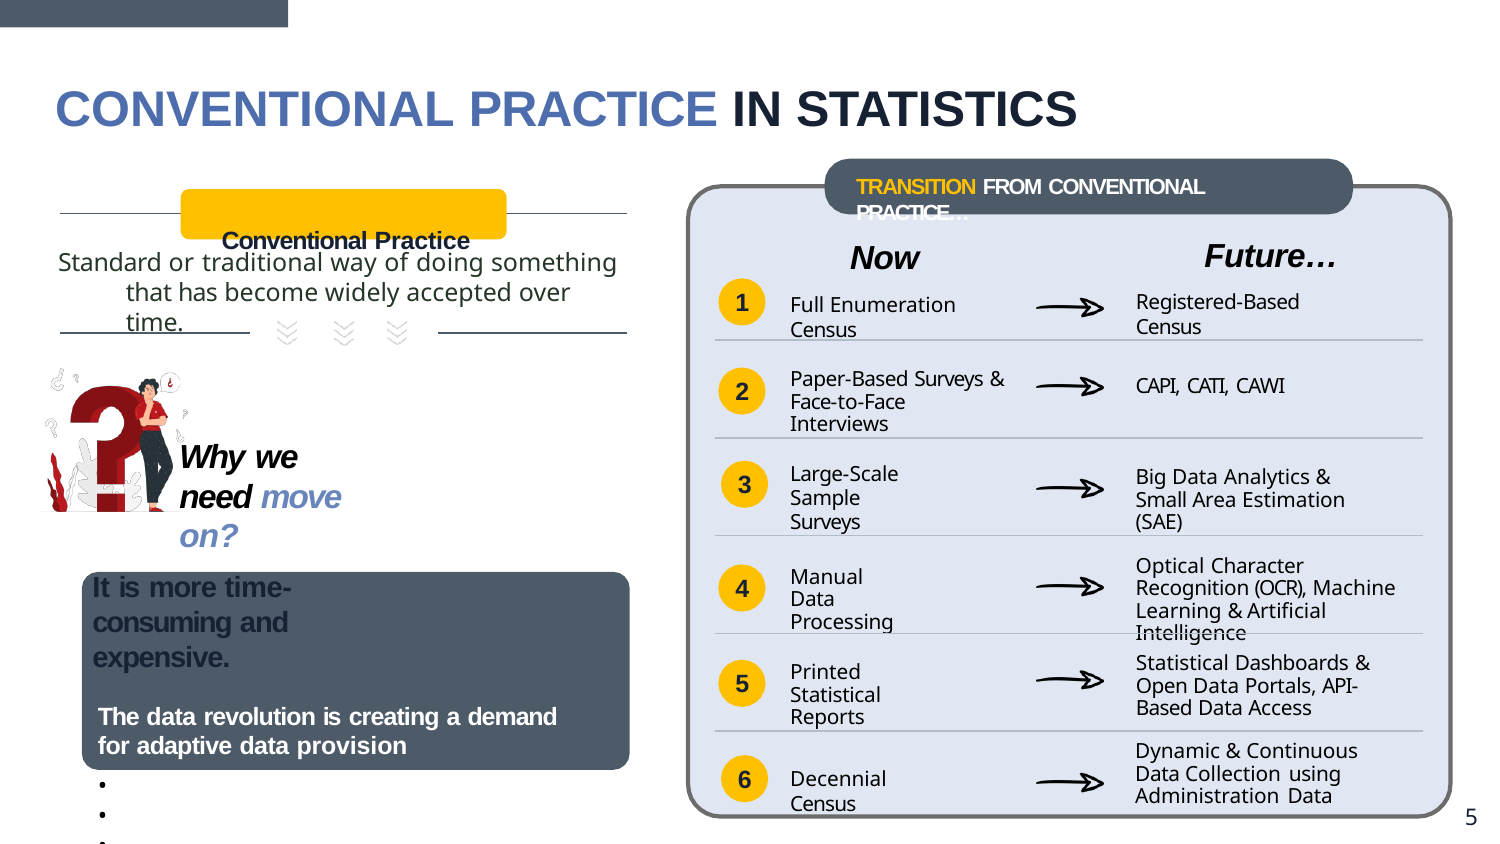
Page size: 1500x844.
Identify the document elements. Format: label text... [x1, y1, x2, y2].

text_box [81, 574, 90, 768]
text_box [713, 272, 1425, 817]
text_box [625, 576, 630, 765]
text_box TRANSITION FROM CONVENTIONAL PRACTICE… Conventional Practice [219, 170, 680, 255]
slide_number 5 [1450, 802, 1486, 844]
picture [333, 321, 354, 346]
picture [29, 354, 199, 524]
picture [276, 320, 297, 346]
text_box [685, 158, 1453, 819]
text_box Standard or traditional way of doing something that has become widely accepted over time. [56, 246, 631, 336]
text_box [59, 188, 628, 240]
picture [386, 320, 407, 346]
text_box Why we need move on? It is more time-consuming and expensive. The data revolution is creating a demand for adaptive data provision More Timely More Granular More Relevant [90, 432, 625, 844]
title CONVENTIONAL PRACTICE IN STATISTICS [42, 47, 1458, 217]
text_box [0, 0, 289, 28]
